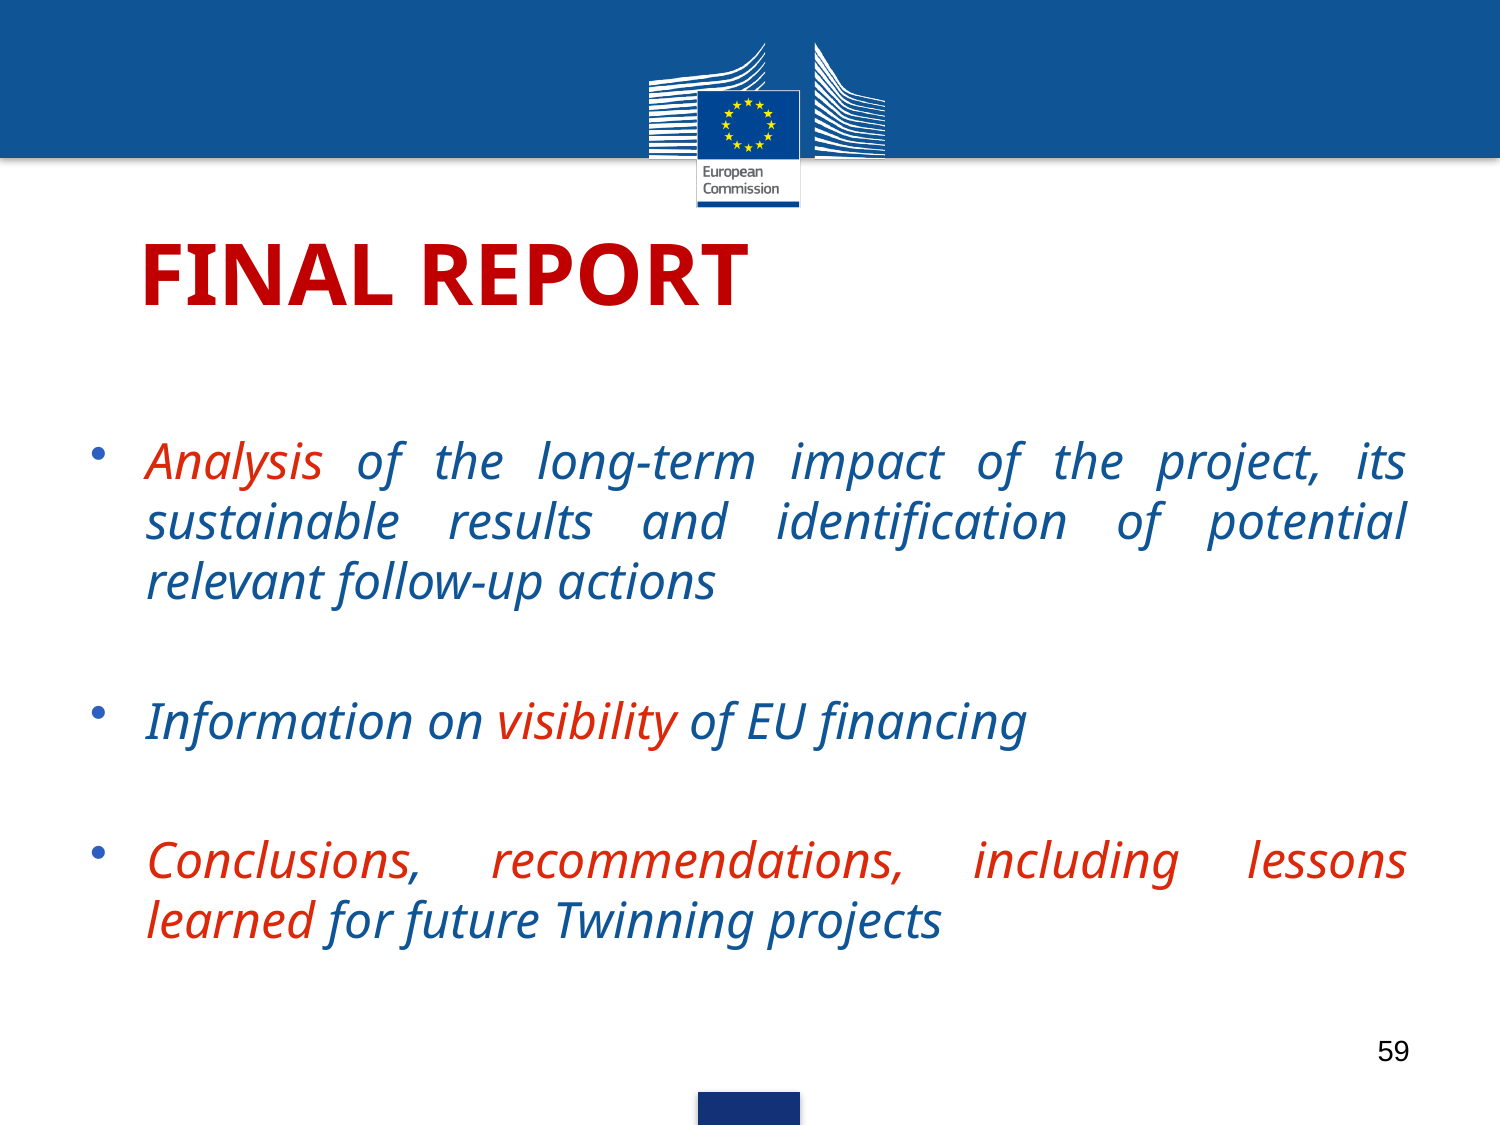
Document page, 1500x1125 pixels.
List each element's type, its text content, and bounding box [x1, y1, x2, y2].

list Analysis of the long-term impact of the project, its sustainable results and identification of potential relevant follow-up actions Information on visibility of EU financing Conclusions, recommendations, including lessons learned for future Twinning projects [75, 421, 1424, 989]
title FINAL REPORT [64, 219, 1415, 323]
picture [649, 42, 885, 208]
slide_number 59 [1074, 1024, 1425, 1103]
